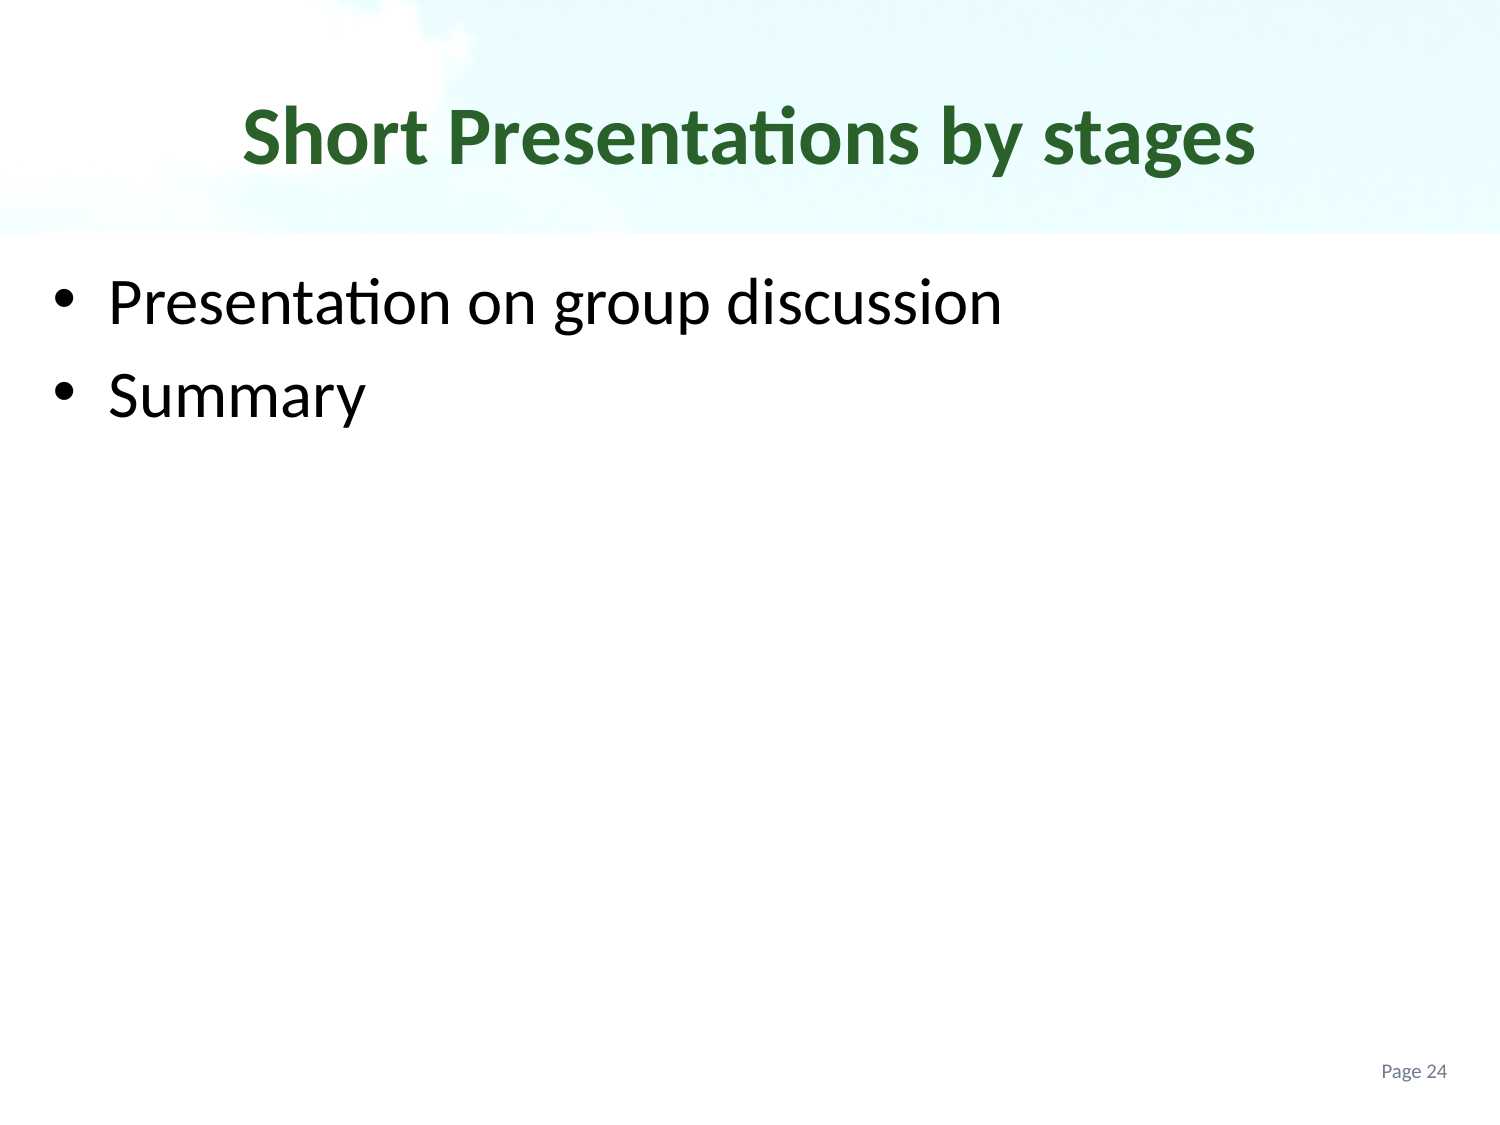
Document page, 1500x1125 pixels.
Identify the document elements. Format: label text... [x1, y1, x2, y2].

list Presentation on group discussion Summary [37, 249, 1463, 1050]
title Short Presentations by stages [37, 37, 1463, 225]
